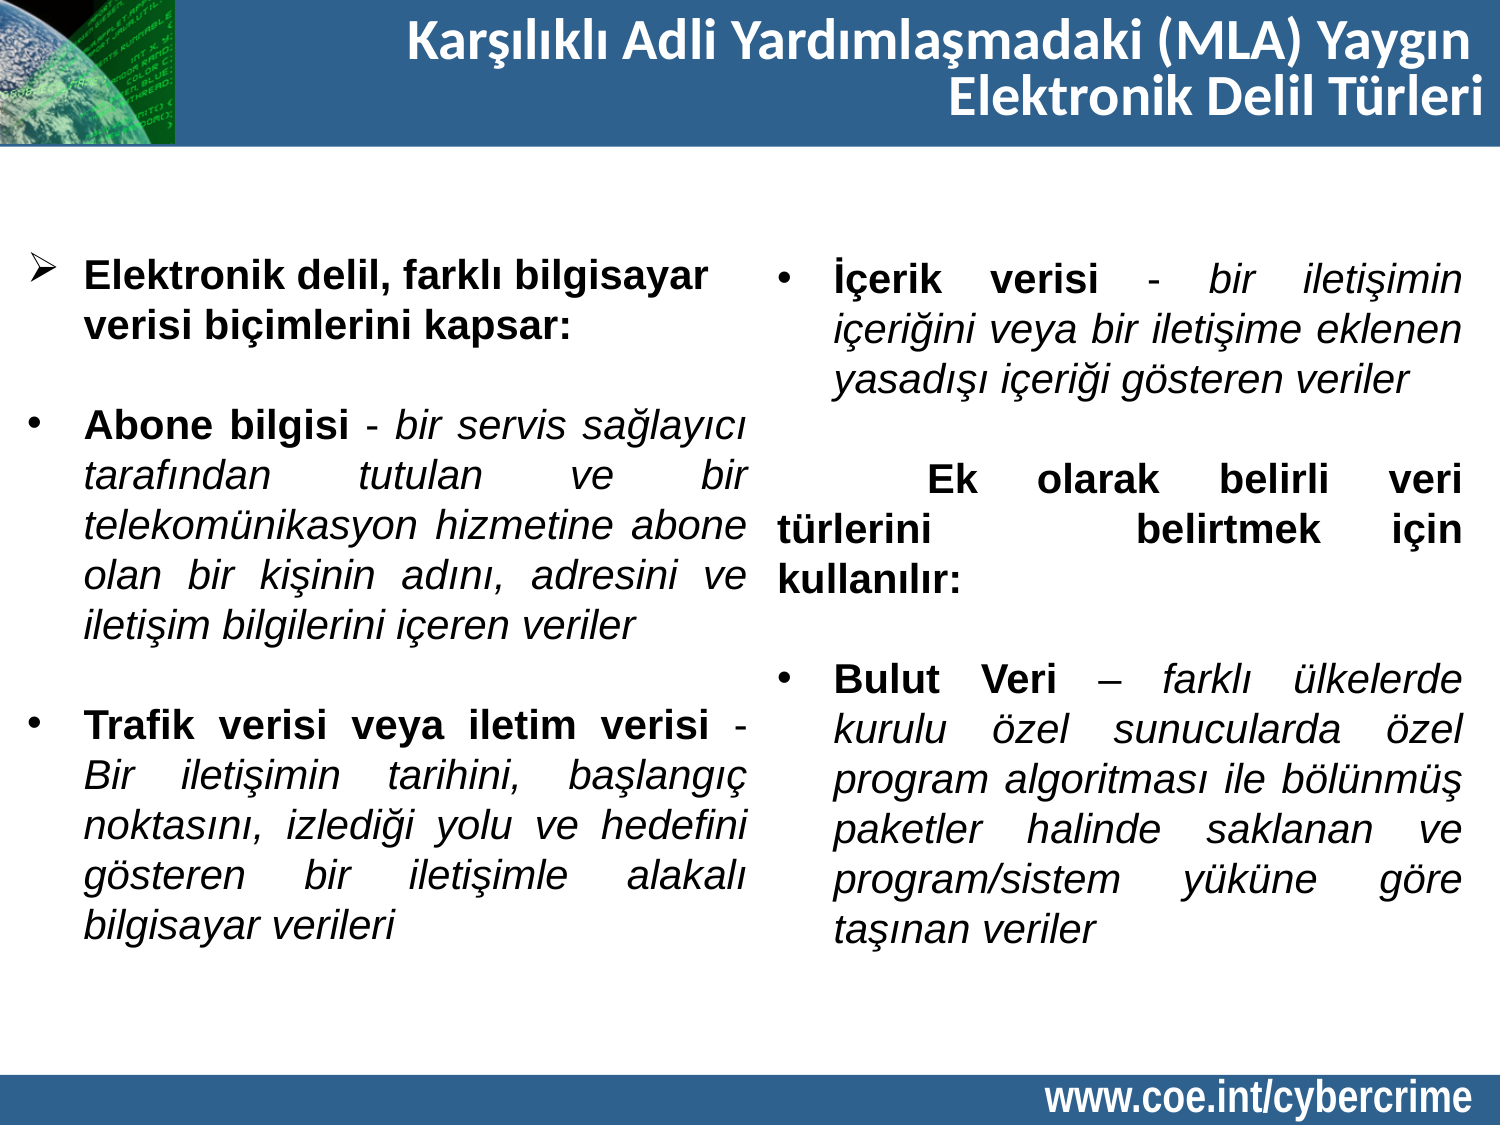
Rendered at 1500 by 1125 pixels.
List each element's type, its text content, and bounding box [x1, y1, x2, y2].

text_box www.coe.int/cybercrime [1030, 1059, 1500, 1125]
text_box İçerik verisi - bir iletişimin içeriğini veya bir iletişime eklenen yasadışı içeriği gösteren veriler Ek olarak belirli veri türlerini belirtmek için kullanılır: Bulut Veri – farklı ülkelerde kurulu özel sunucularda özel program algoritması ile bölünmüş paketler halinde saklanan ve program/sistem yüküne göre taşınan veriler [762, 244, 1478, 960]
text_box Karşılıklı Adli Yardımlaşmadaki (MLA) Yaygın Elektronik Delil Türleri [177, 0, 1500, 149]
picture [0, 0, 175, 144]
text_box [0, 1073, 1030, 1125]
text_box Elektronik delil, farklı bilgisayar verisi biçimlerini kapsar: Abone bilgisi - bir servis sağlayıcı tarafından tutulan ve bir telekomünikasyon hizmetine abone olan bir kişinin adını, adresini ve iletişim bilgilerini içeren veriler Trafik verisi veya iletim verisi - Bir iletişimin tarihini, başlangıç noktasını, izlediği yolu ve hedefini gösteren bir iletişimle alakalı bilgisayar verileri [12, 240, 763, 956]
